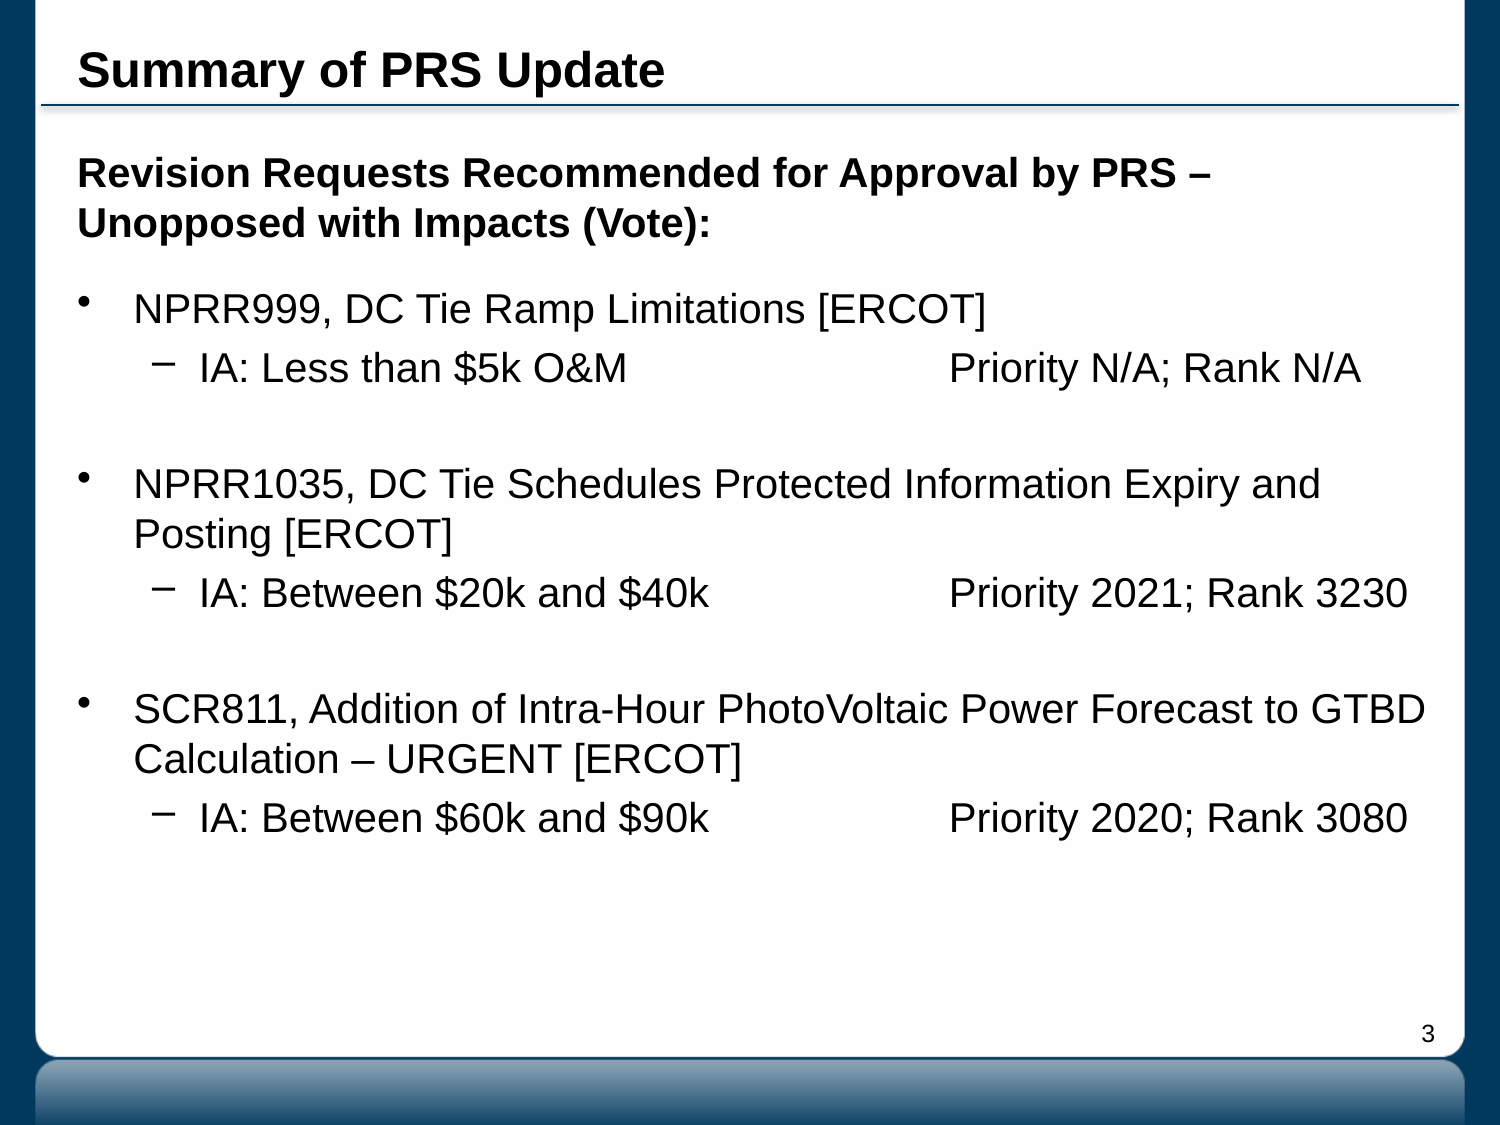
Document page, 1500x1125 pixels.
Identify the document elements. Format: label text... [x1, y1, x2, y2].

title Summary of PRS Update [62, 29, 1450, 106]
picture [35, 0, 1465, 1125]
text_box Revision Requests Recommended for Approval by PRS – Unopposed with Impacts (Vote): NPRR999, DC Tie Ramp Limitations [ERCOT] IA: Less than $5k O&M Priority N/A; Rank N/A NPRR1035, DC Tie Schedules Protected Information Expiry and Posting [ERCOT] IA: Between $20k and $40k Priority 2021; Rank 3230 SCR811, Addition of Intra-Hour PhotoVoltaic Power Forecast to GTBD Calculation – URGENT [ERCOT] IA: Between $60k and $90k Priority 2020; Rank 3080 [62, 138, 1450, 1049]
